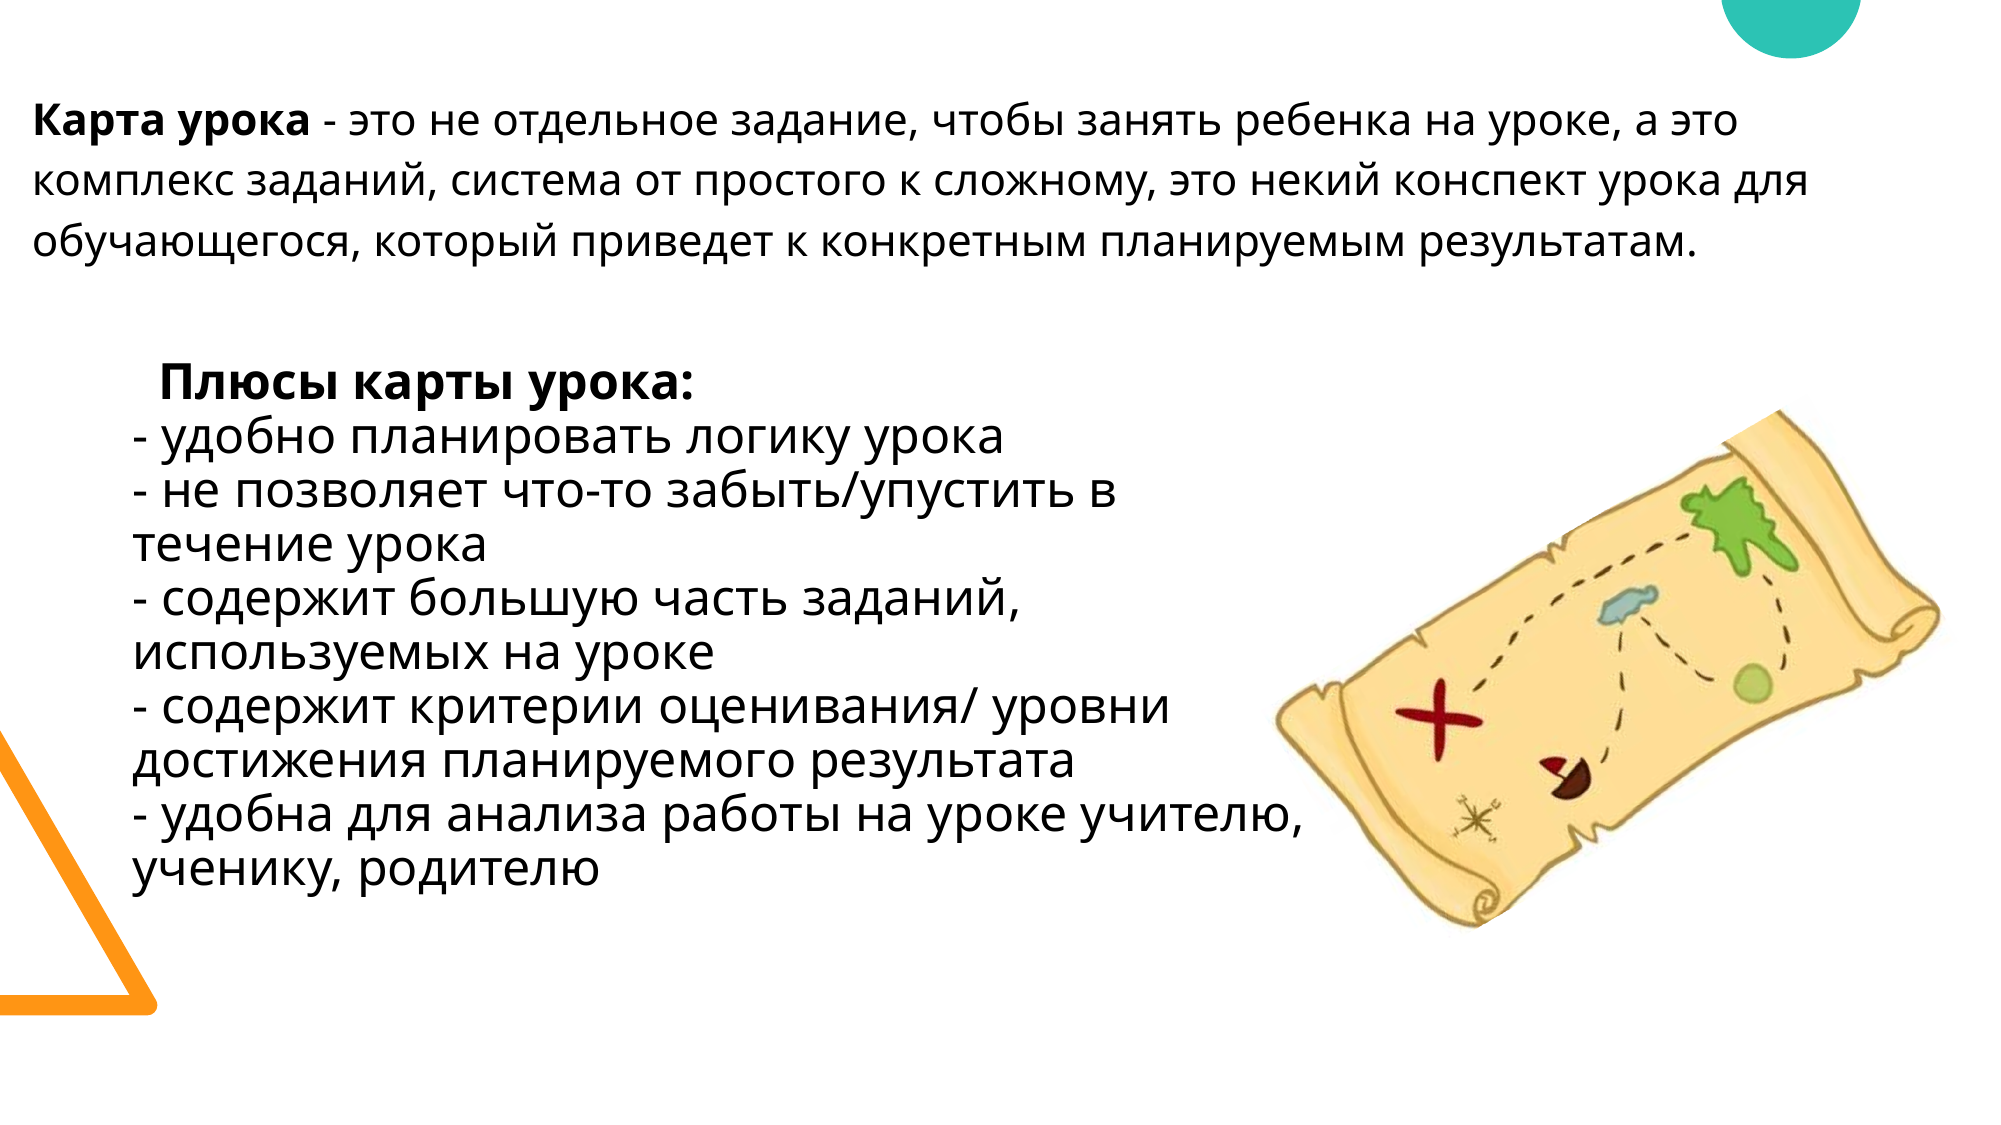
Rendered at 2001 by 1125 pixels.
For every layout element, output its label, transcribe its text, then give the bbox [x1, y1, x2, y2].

list Плюсы карты урока: - удобно планировать логику урока - не позволяет что-то забыть/упустить в течение урока - содержит большую часть заданий, используемых на уроке - содержит критерии оценивания/ уровни достижения планируемого результата - удобна для анализа работы на уроке учителю, ученику, родителю [117, 268, 1329, 1043]
picture [1262, 391, 1961, 966]
title Карта урока - это не отдельное задание, чтобы занять ребенка на уроке, а это комплекс заданий, система от простого к сложному, это некий конспект урока для обучающегося, который приведет к конкретным планируемым результатам. [17, 59, 1837, 289]
